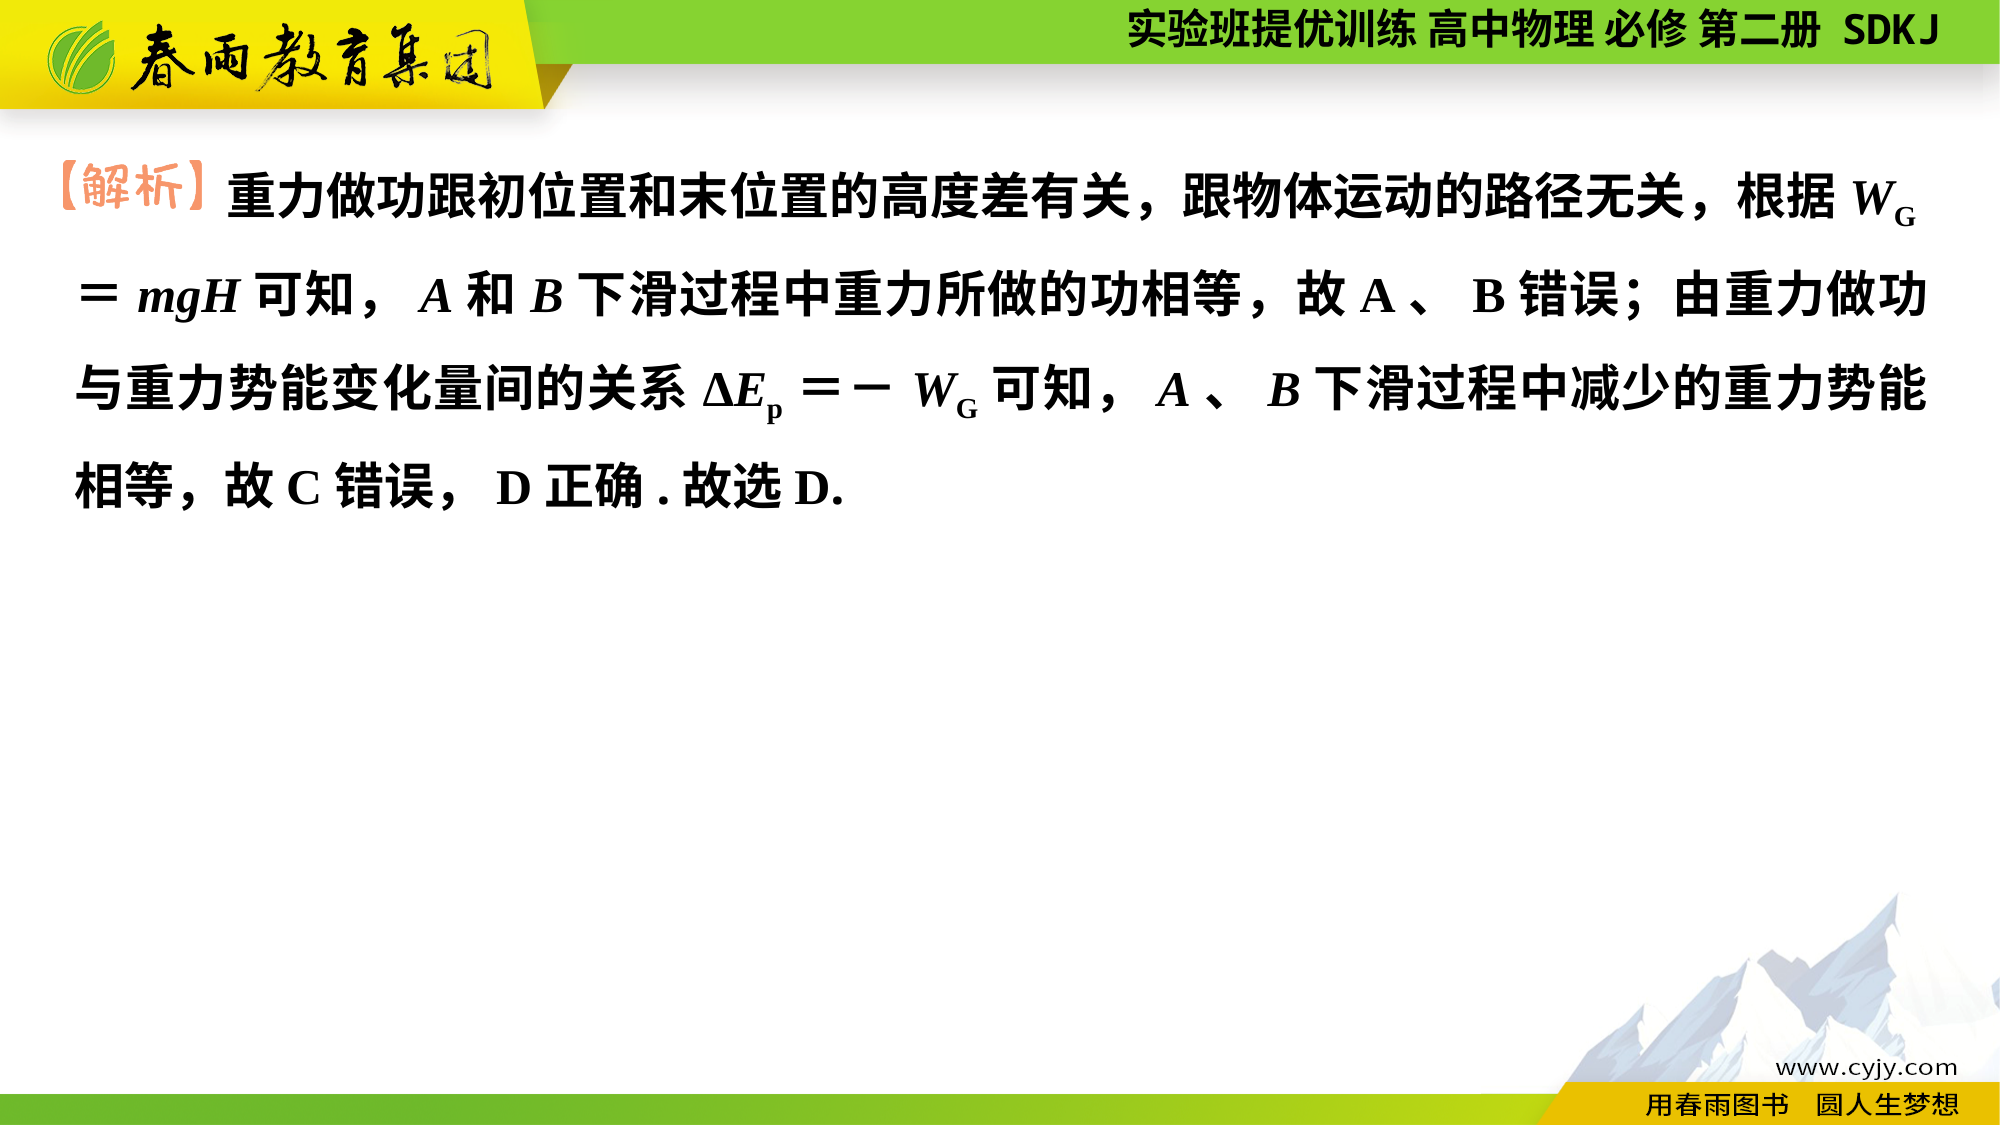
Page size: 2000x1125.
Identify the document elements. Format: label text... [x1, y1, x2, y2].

picture [0, 0, 2000, 1125]
list 重力做功跟初位置和末位置的高度差有关，跟物体运动的路径无关，根据WG＝mgH可知，A和B下滑过程中重力所做的功相等，故A、B错误；由重力做功与重力势能变化量间的关系ΔEp＝－WG可知，A、B下滑过程中减少的重力势能相等，故C错误，D正确.故选D. [59, 122, 1944, 490]
